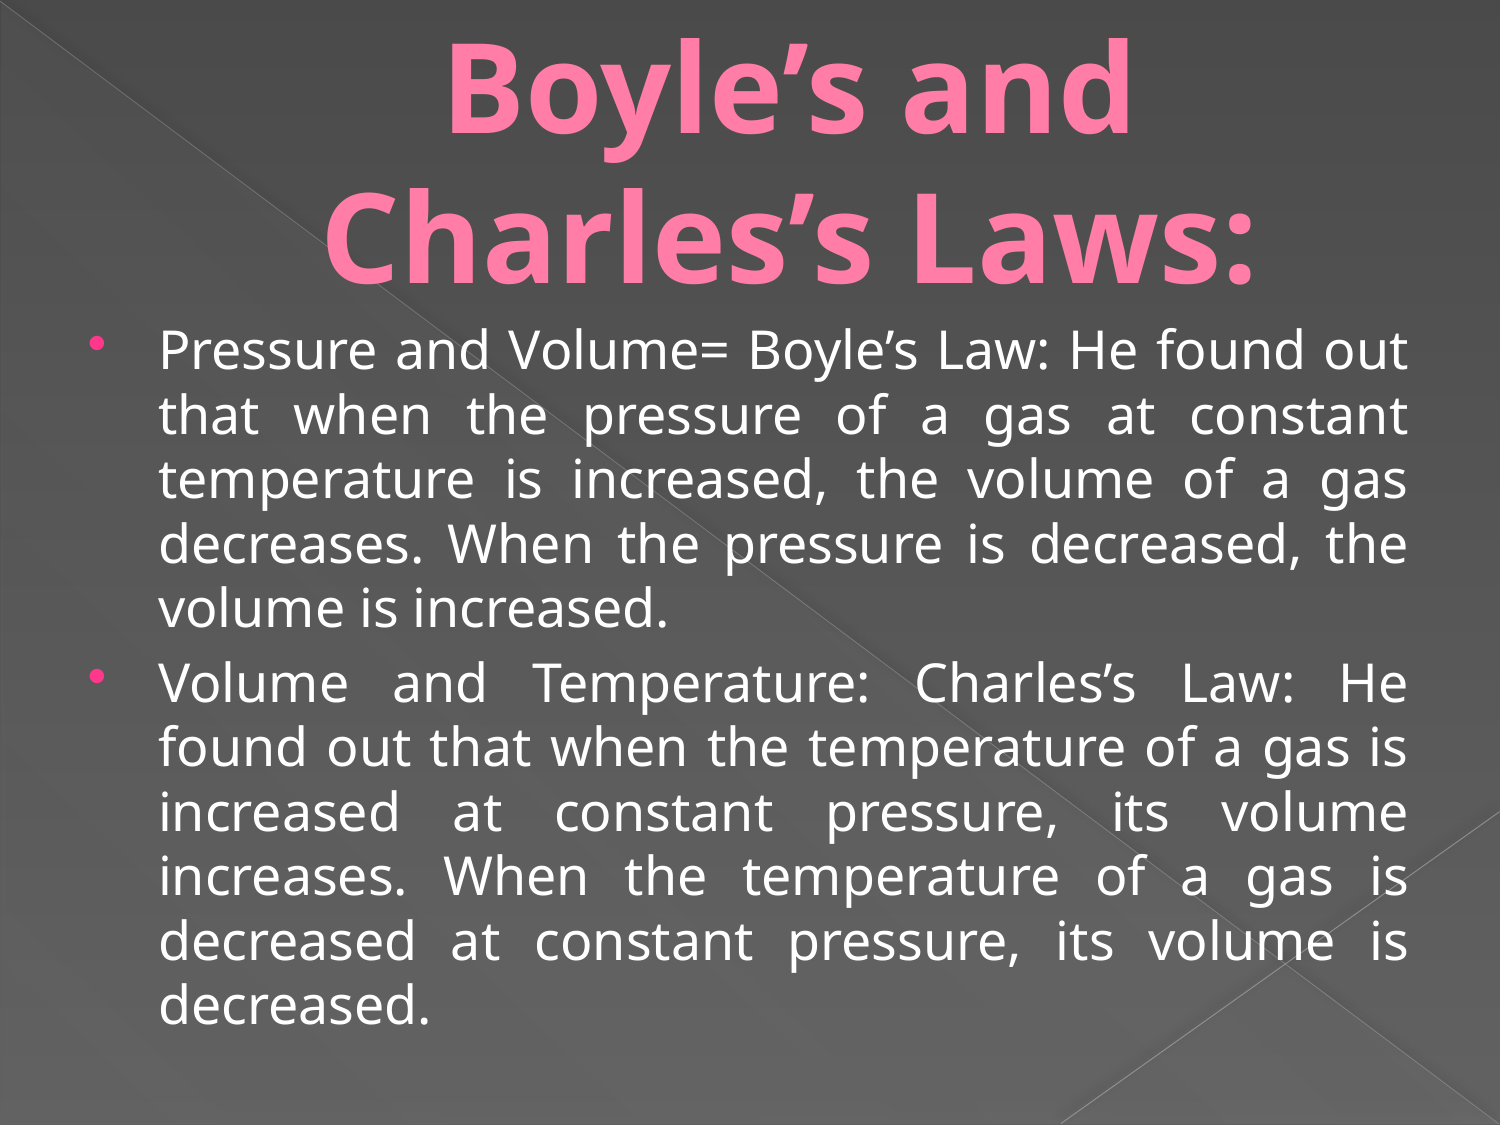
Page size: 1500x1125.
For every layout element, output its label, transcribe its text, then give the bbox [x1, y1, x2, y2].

list Pressure and Volume= Boyle’s Law: He found out that when the pressure of a gas at constant temperature is increased, the volume of a gas decreases. When the pressure is decreased, the volume is increased. Volume and Temperature: Charles’s Law: He found out that when the temperature of a gas is increased at constant pressure, its volume increases. When the temperature of a gas is decreased at constant pressure, its volume is decreased. [75, 308, 1425, 1059]
title Boyle’s and Charles’s Laws: [75, 43, 1425, 274]
